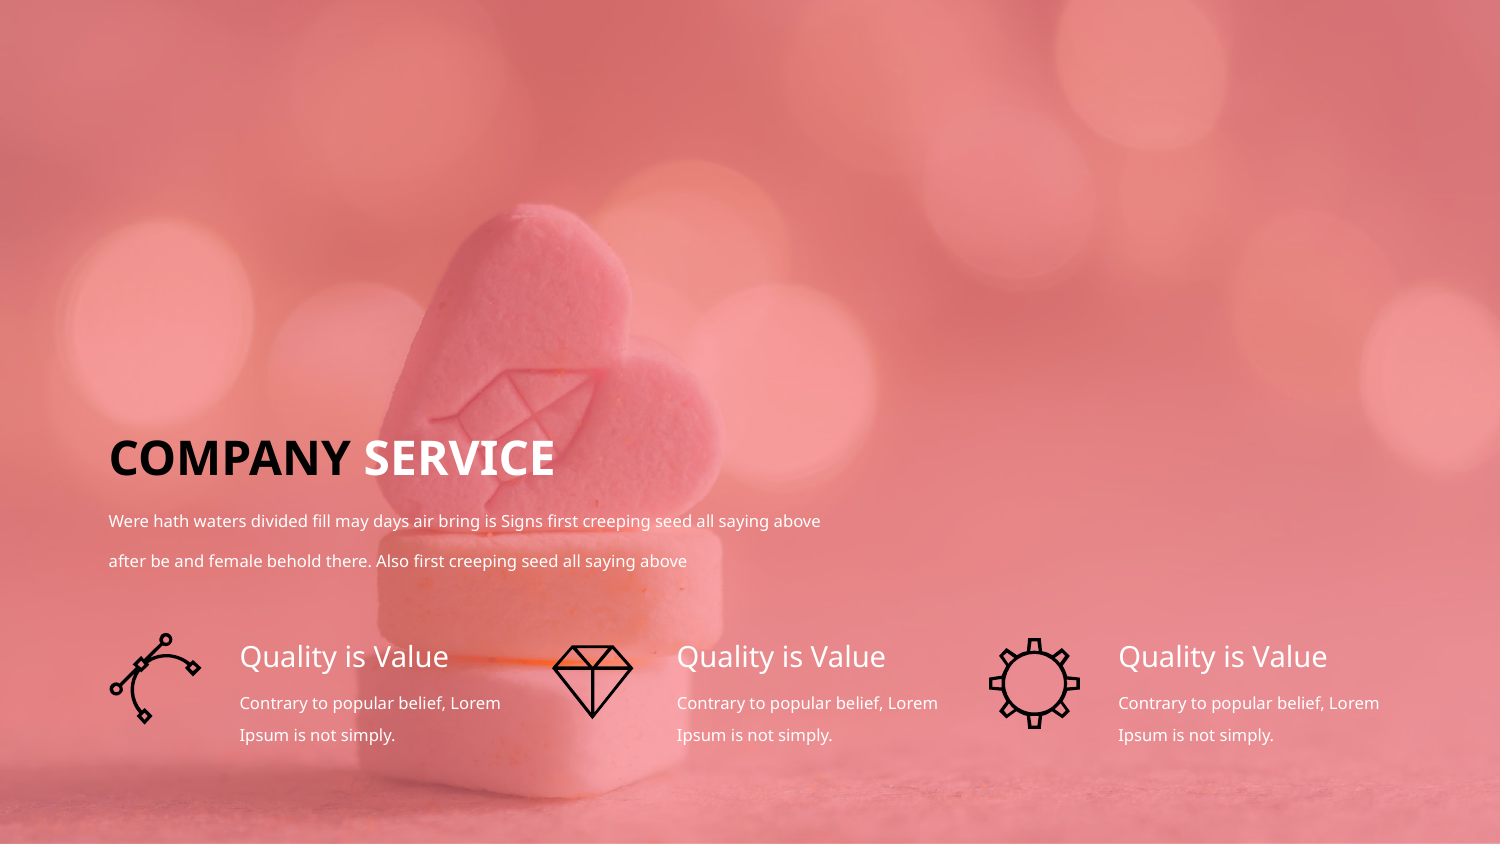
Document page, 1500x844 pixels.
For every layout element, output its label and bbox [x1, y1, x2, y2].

picture [0, 0, 1500, 844]
text_box [96, 421, 869, 556]
